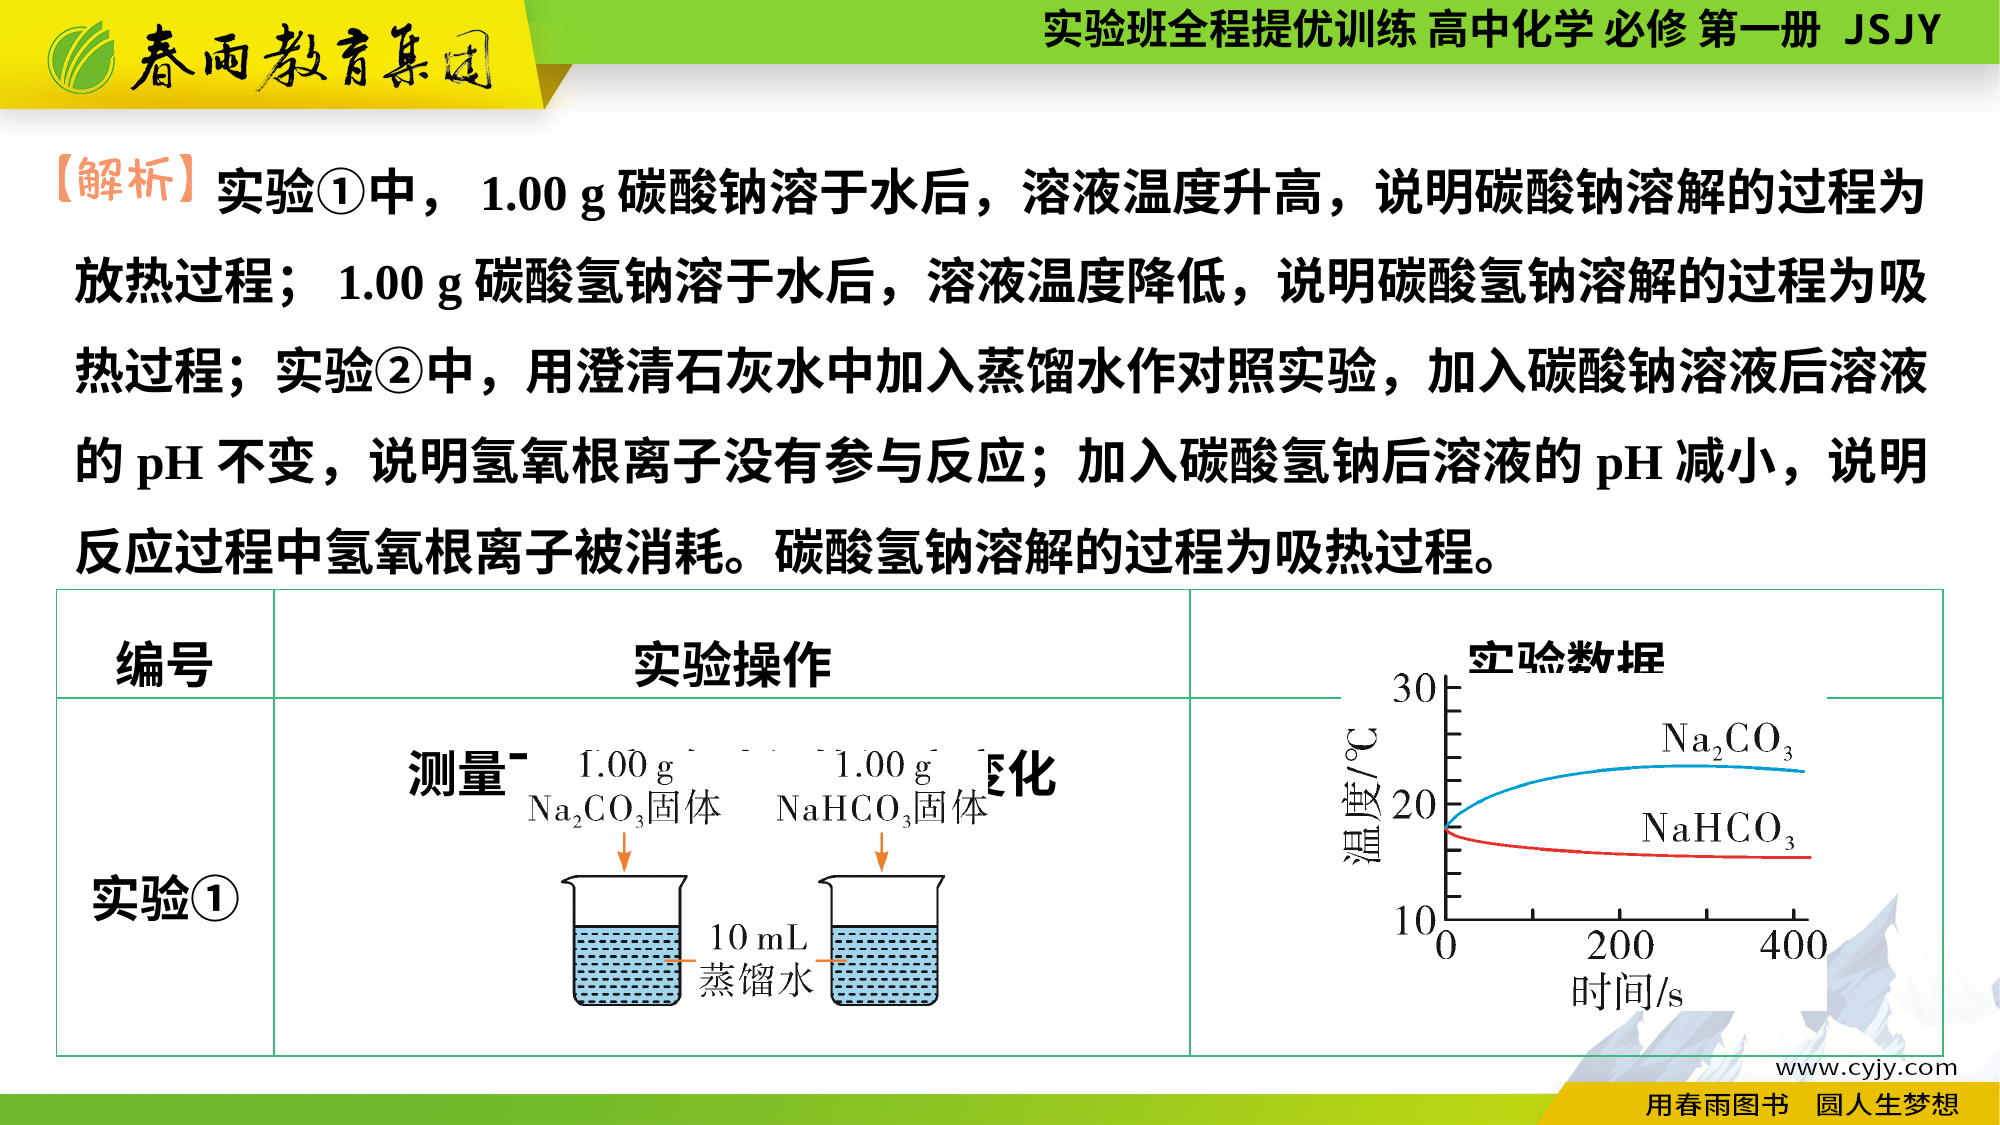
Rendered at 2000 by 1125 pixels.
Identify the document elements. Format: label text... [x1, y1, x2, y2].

table_header 实验数据 [1191, 590, 1942, 697]
picture [0, 0, 2000, 1125]
table_cell 测量下述实验过程的温度变化 [275, 699, 1189, 1055]
table_header 实验操作 [275, 590, 1189, 697]
list 实验①中，1.00 g碳酸钠溶于水后，溶液温度升高，说明碳酸钠溶解的过程为放热过程；1.00 g碳酸氢钠溶于水后，溶液温度降低，说明碳酸氢钠溶解的过程为吸热过程；实验②中，用澄清石灰水中加入蒸馏水作对照实验，加入碳酸钠溶液后溶液的pH不变，说明氢氧根离子没有参与反应；加入碳酸氢钠后溶液的pH减小，说明反应过程中氢氧根离子被消耗。碳酸氢钠溶解的过程为吸热过程。 [59, 122, 1944, 589]
table_cell [1191, 699, 1942, 1055]
table_cell 实验① [57, 699, 273, 1055]
table_header 编号 [57, 590, 273, 697]
